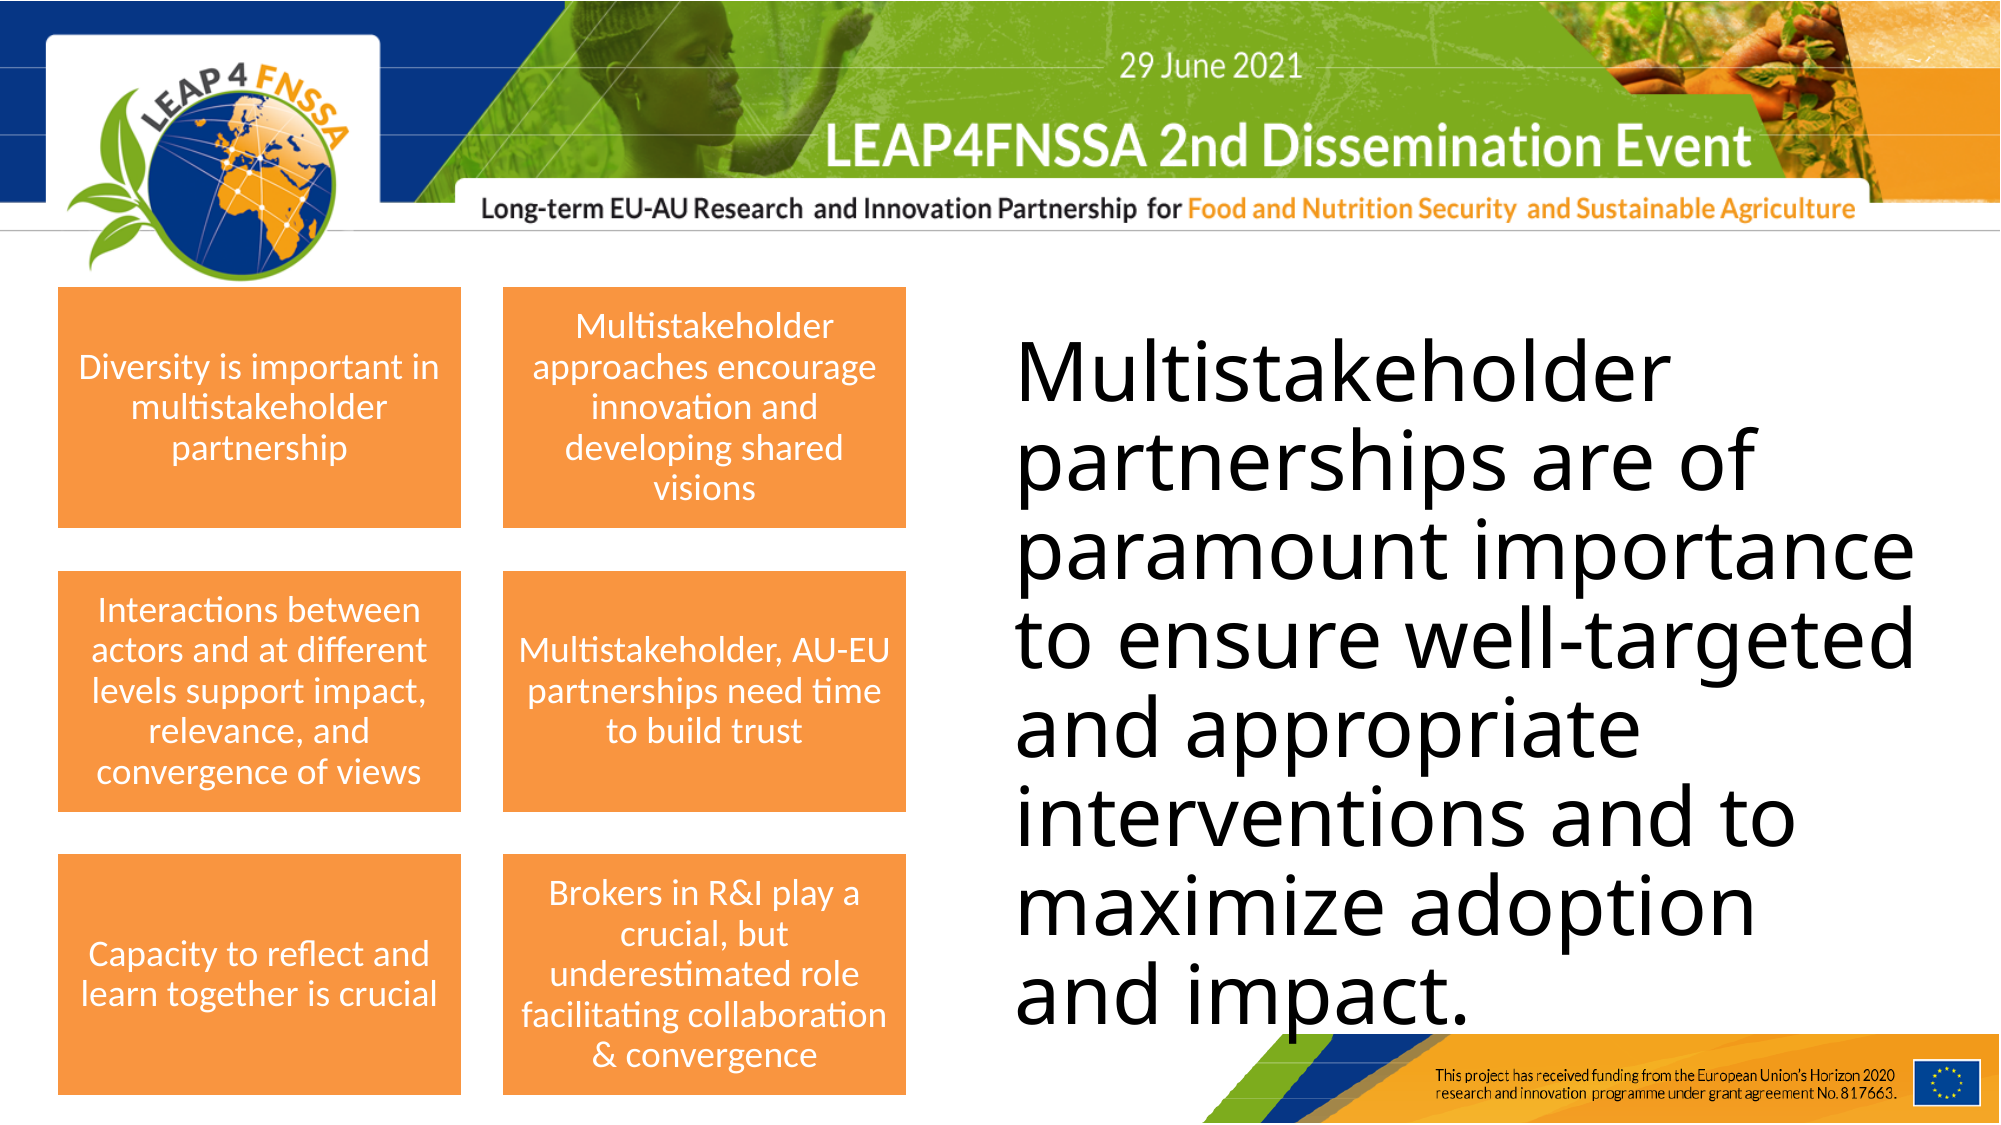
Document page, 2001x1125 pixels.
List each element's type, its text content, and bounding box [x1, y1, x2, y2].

title Multistakeholder partnerships are of paramount importance to ensure well-targeted and appropriate interventions and to maximize adoption and impact. [999, 281, 1936, 1092]
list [0, 285, 1052, 1097]
picture [0, 1, 2000, 334]
picture [498, 1034, 1999, 1123]
